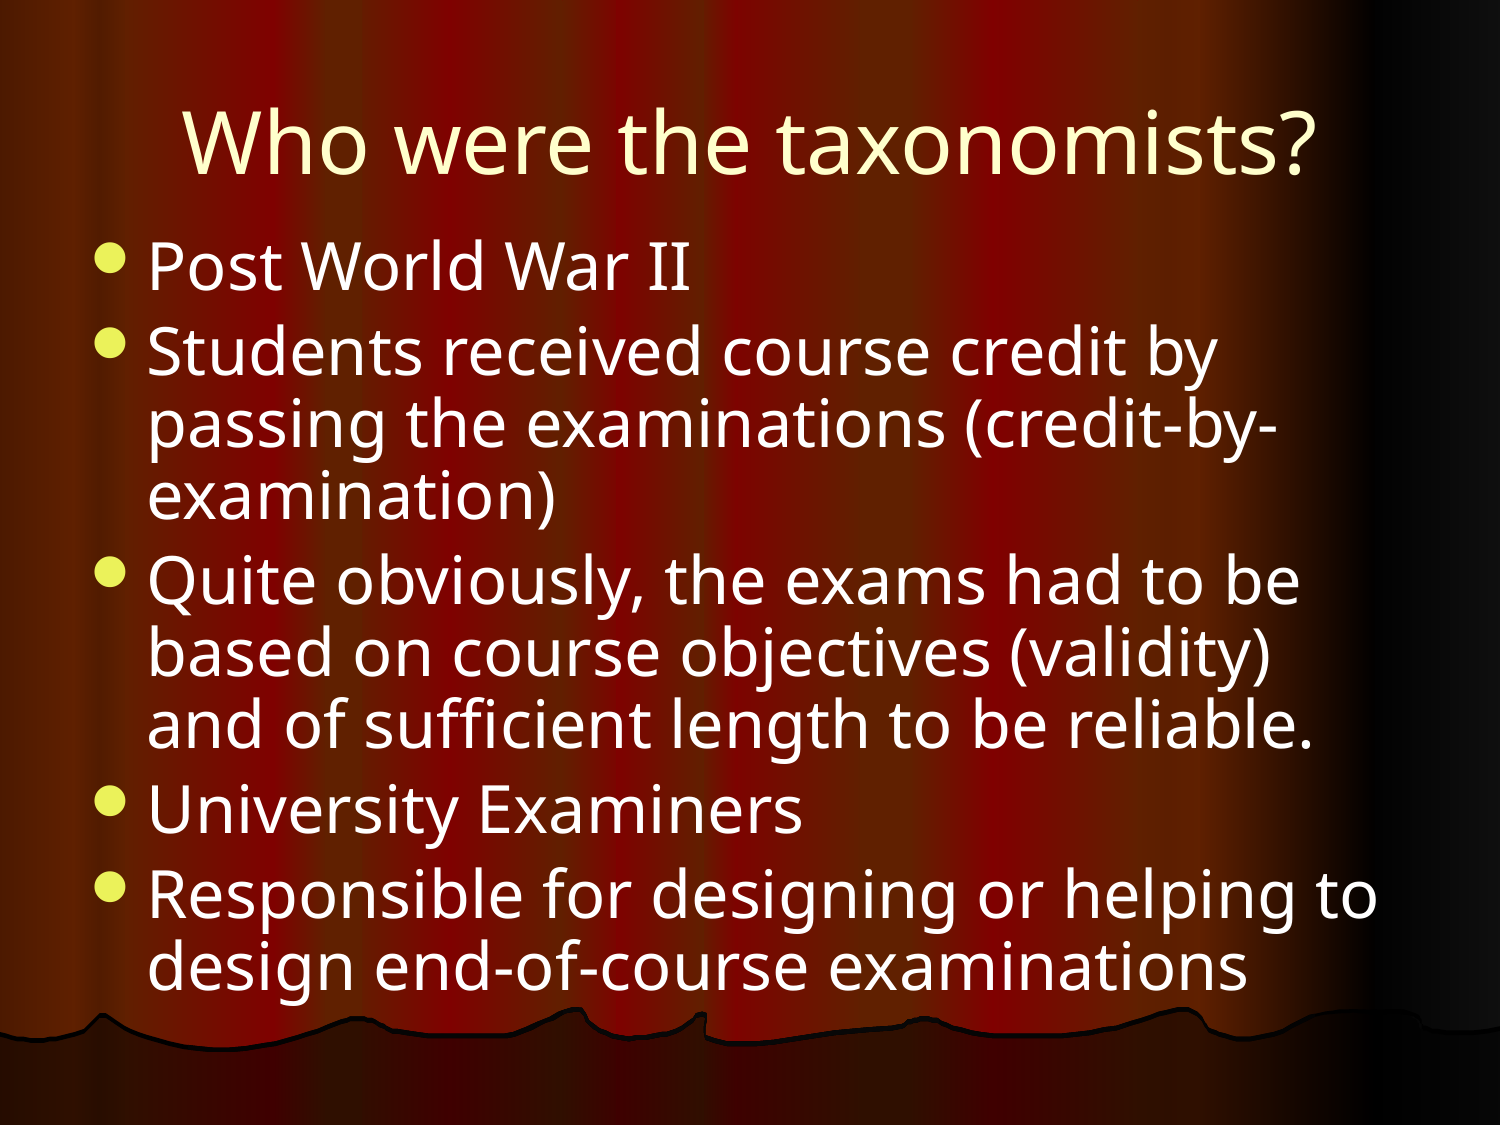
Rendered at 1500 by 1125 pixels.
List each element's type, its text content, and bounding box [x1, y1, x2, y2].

title Who were the taxonomists? [74, 45, 1426, 224]
list Post World War II Students received course credit by passing the examinations (credit-by-examination) Quite obviously, the exams had to be based on course objectives (validity) and of sufficient length to be reliable. University Examiners Responsible for designing or helping to design end-of-course examinations [74, 224, 1426, 969]
